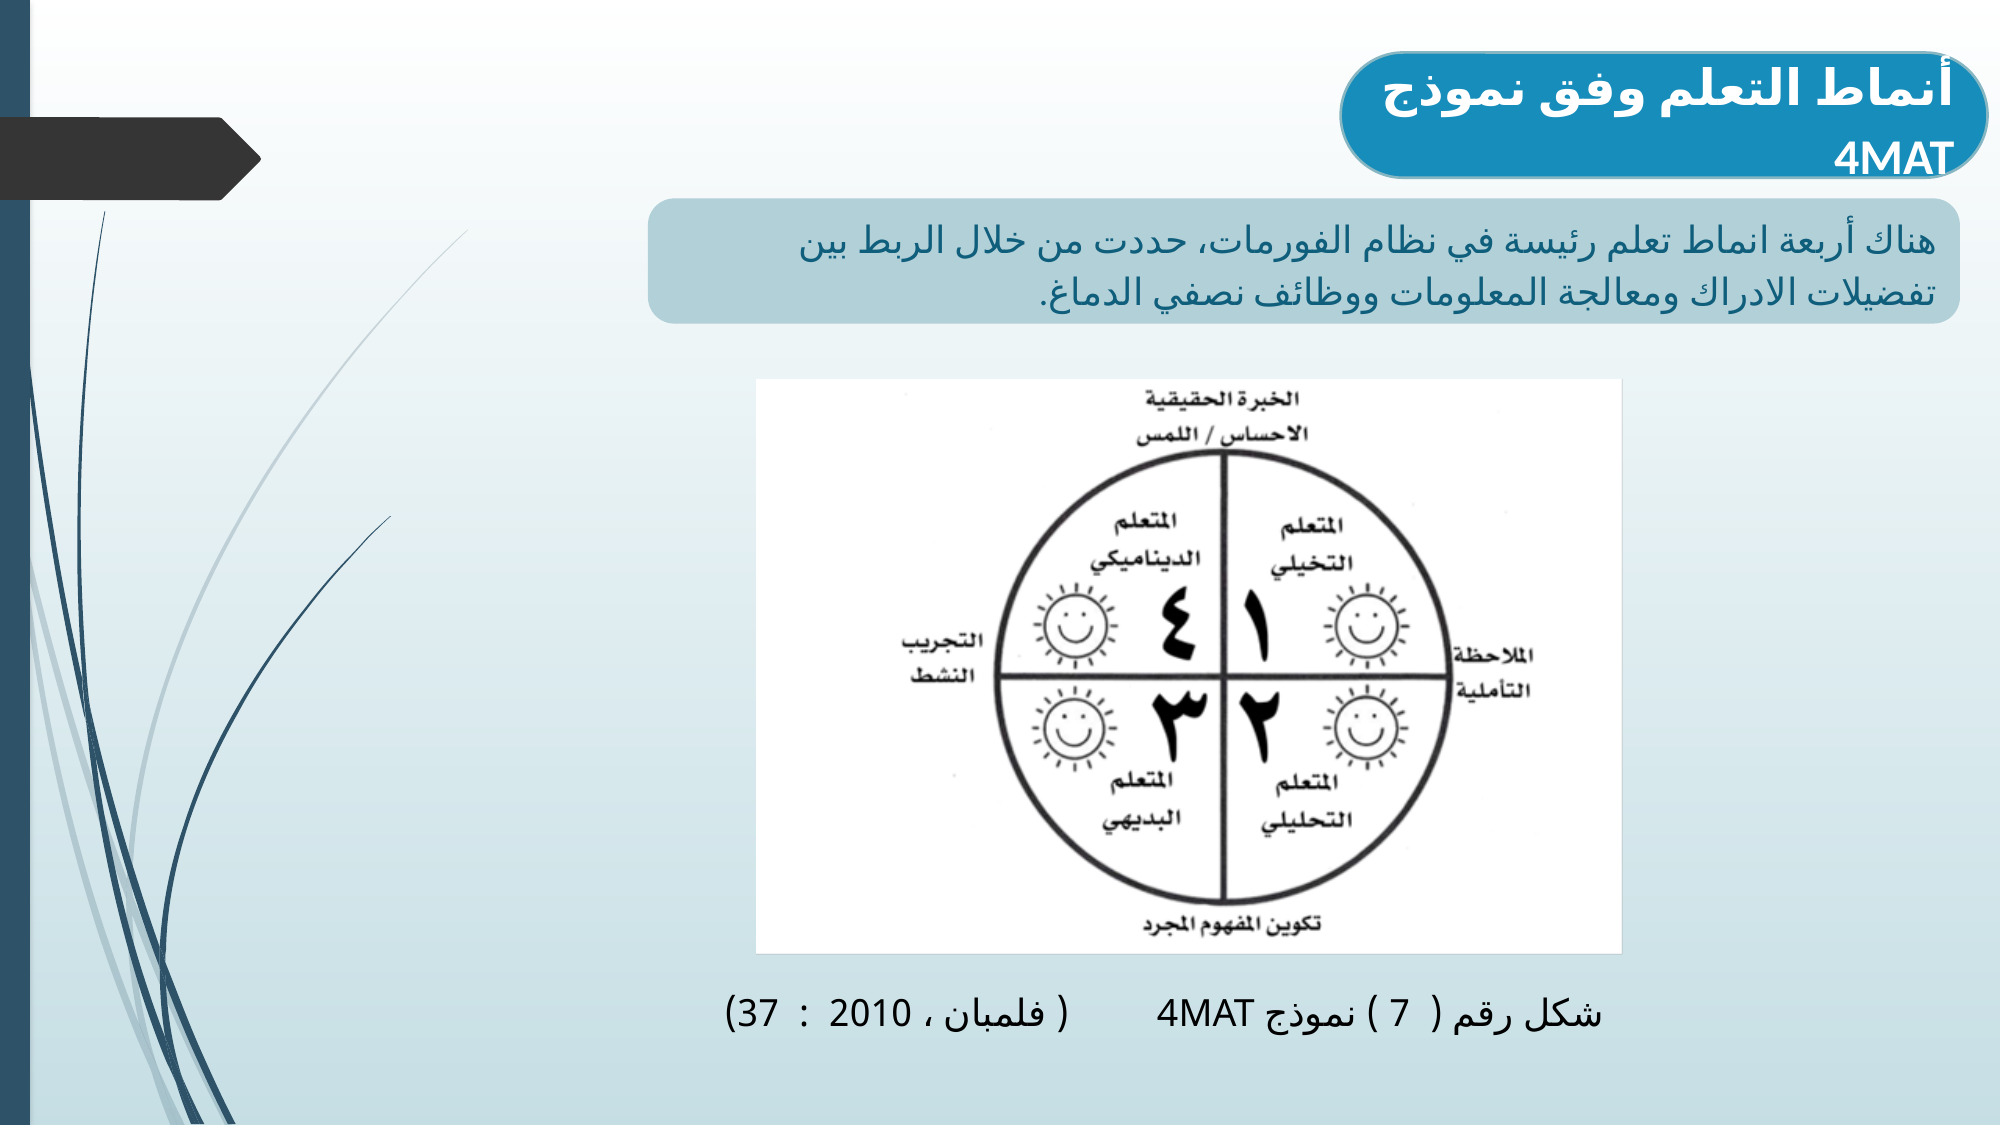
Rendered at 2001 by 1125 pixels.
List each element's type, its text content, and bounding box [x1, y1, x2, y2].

text_box شكل رقم ( 7 ) نموذج 4MAT ( فلمبان ، 2010 : 37) [664, 981, 1665, 1041]
text_box هناك أربعة انماط تعلم رئيسة في نظام الفورمات، حددت من خلال الربط بين تفضيلات الادراك ومعالجة المعلومات ووظائف نصفي الدماغ. [646, 197, 1962, 325]
text_box أنماط التعلم وفق نموذج 4MAT [1339, 51, 1989, 180]
picture [756, 378, 1625, 957]
